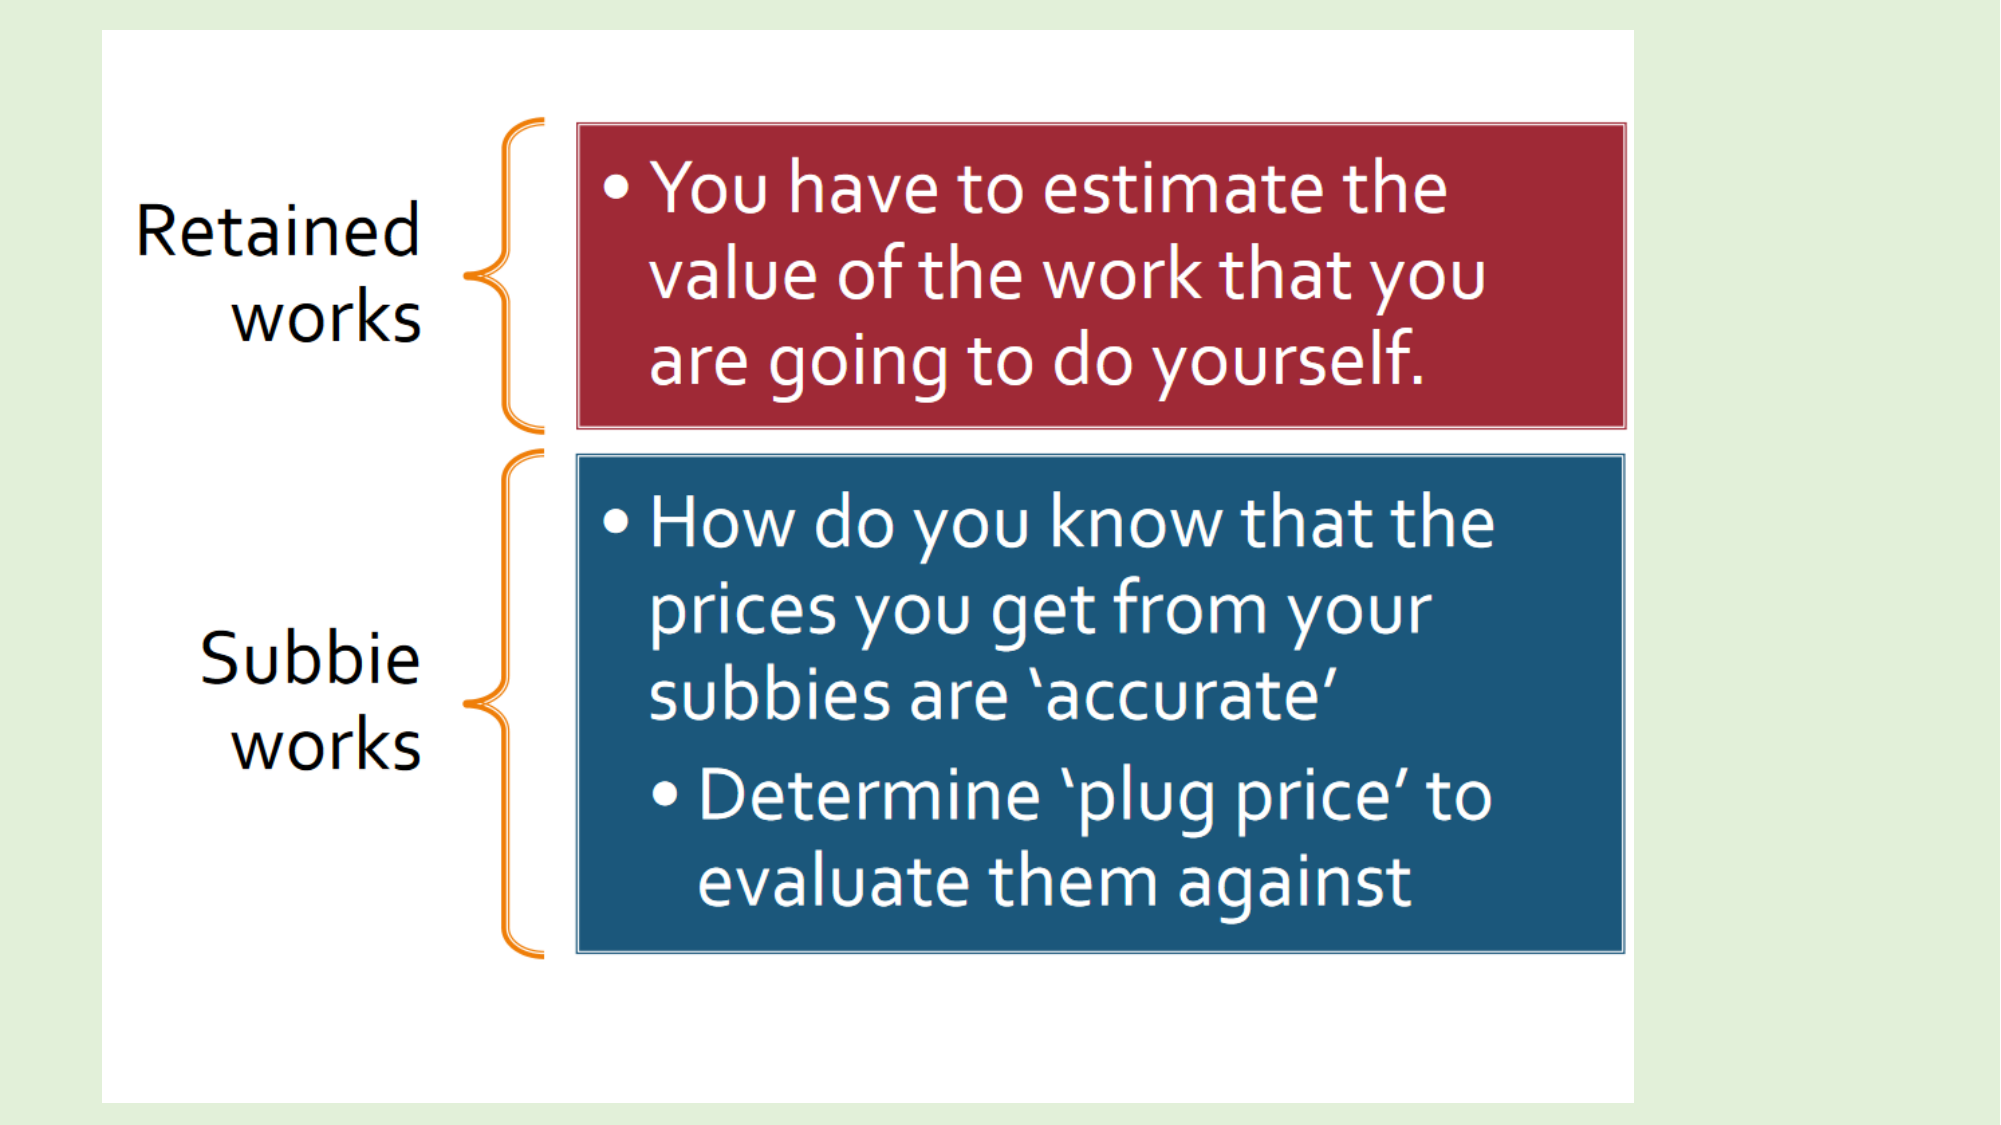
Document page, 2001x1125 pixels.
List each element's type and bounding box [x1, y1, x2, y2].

list [102, 30, 1634, 1103]
